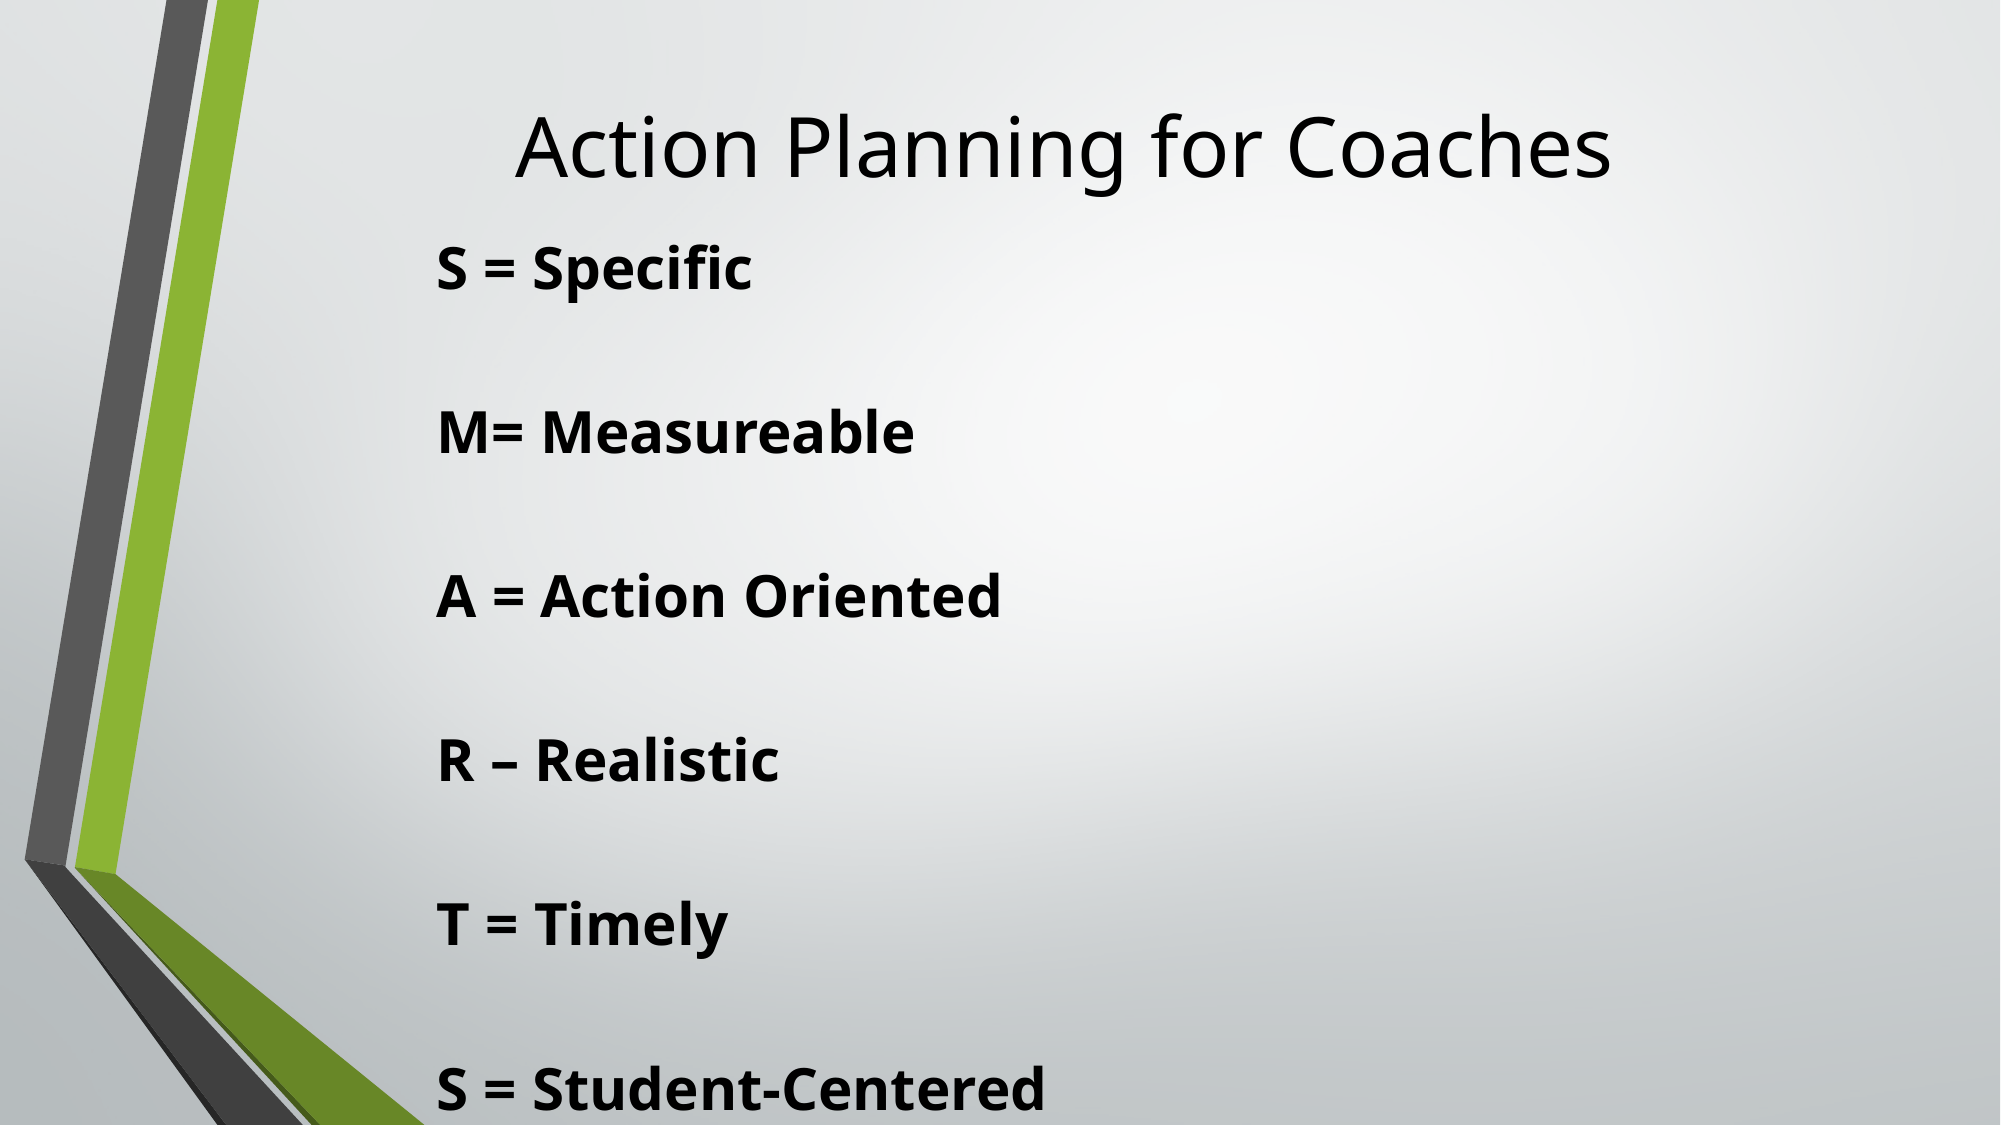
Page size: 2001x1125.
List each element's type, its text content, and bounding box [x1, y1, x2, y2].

title Action Planning for Coaches [243, 0, 1887, 288]
list S = Specific M= Measureable A = Action Oriented R – Realistic T = Timely S = Student-Centered [421, 174, 2000, 944]
